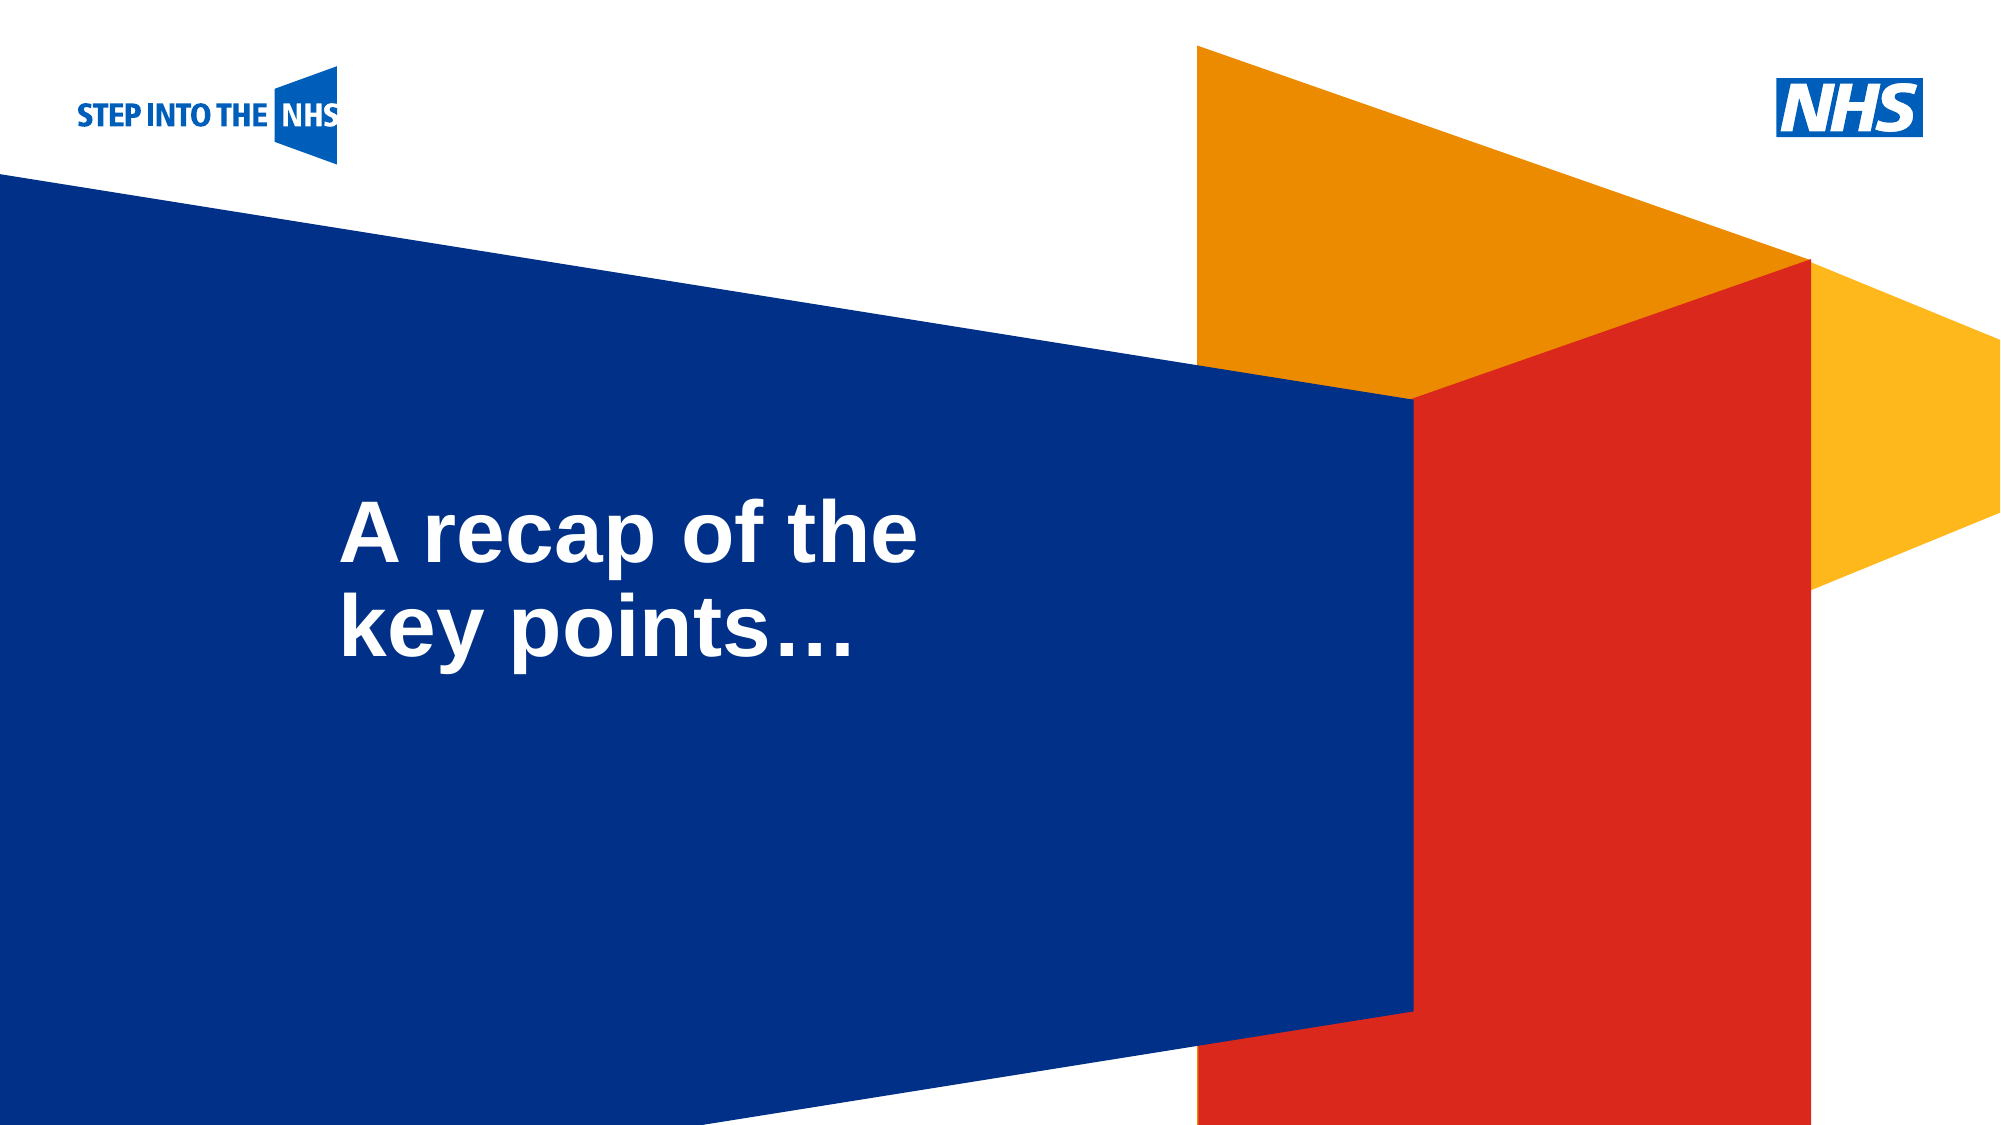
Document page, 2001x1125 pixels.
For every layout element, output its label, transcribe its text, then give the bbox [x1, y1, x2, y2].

list A recap of the key points… [338, 486, 1346, 980]
